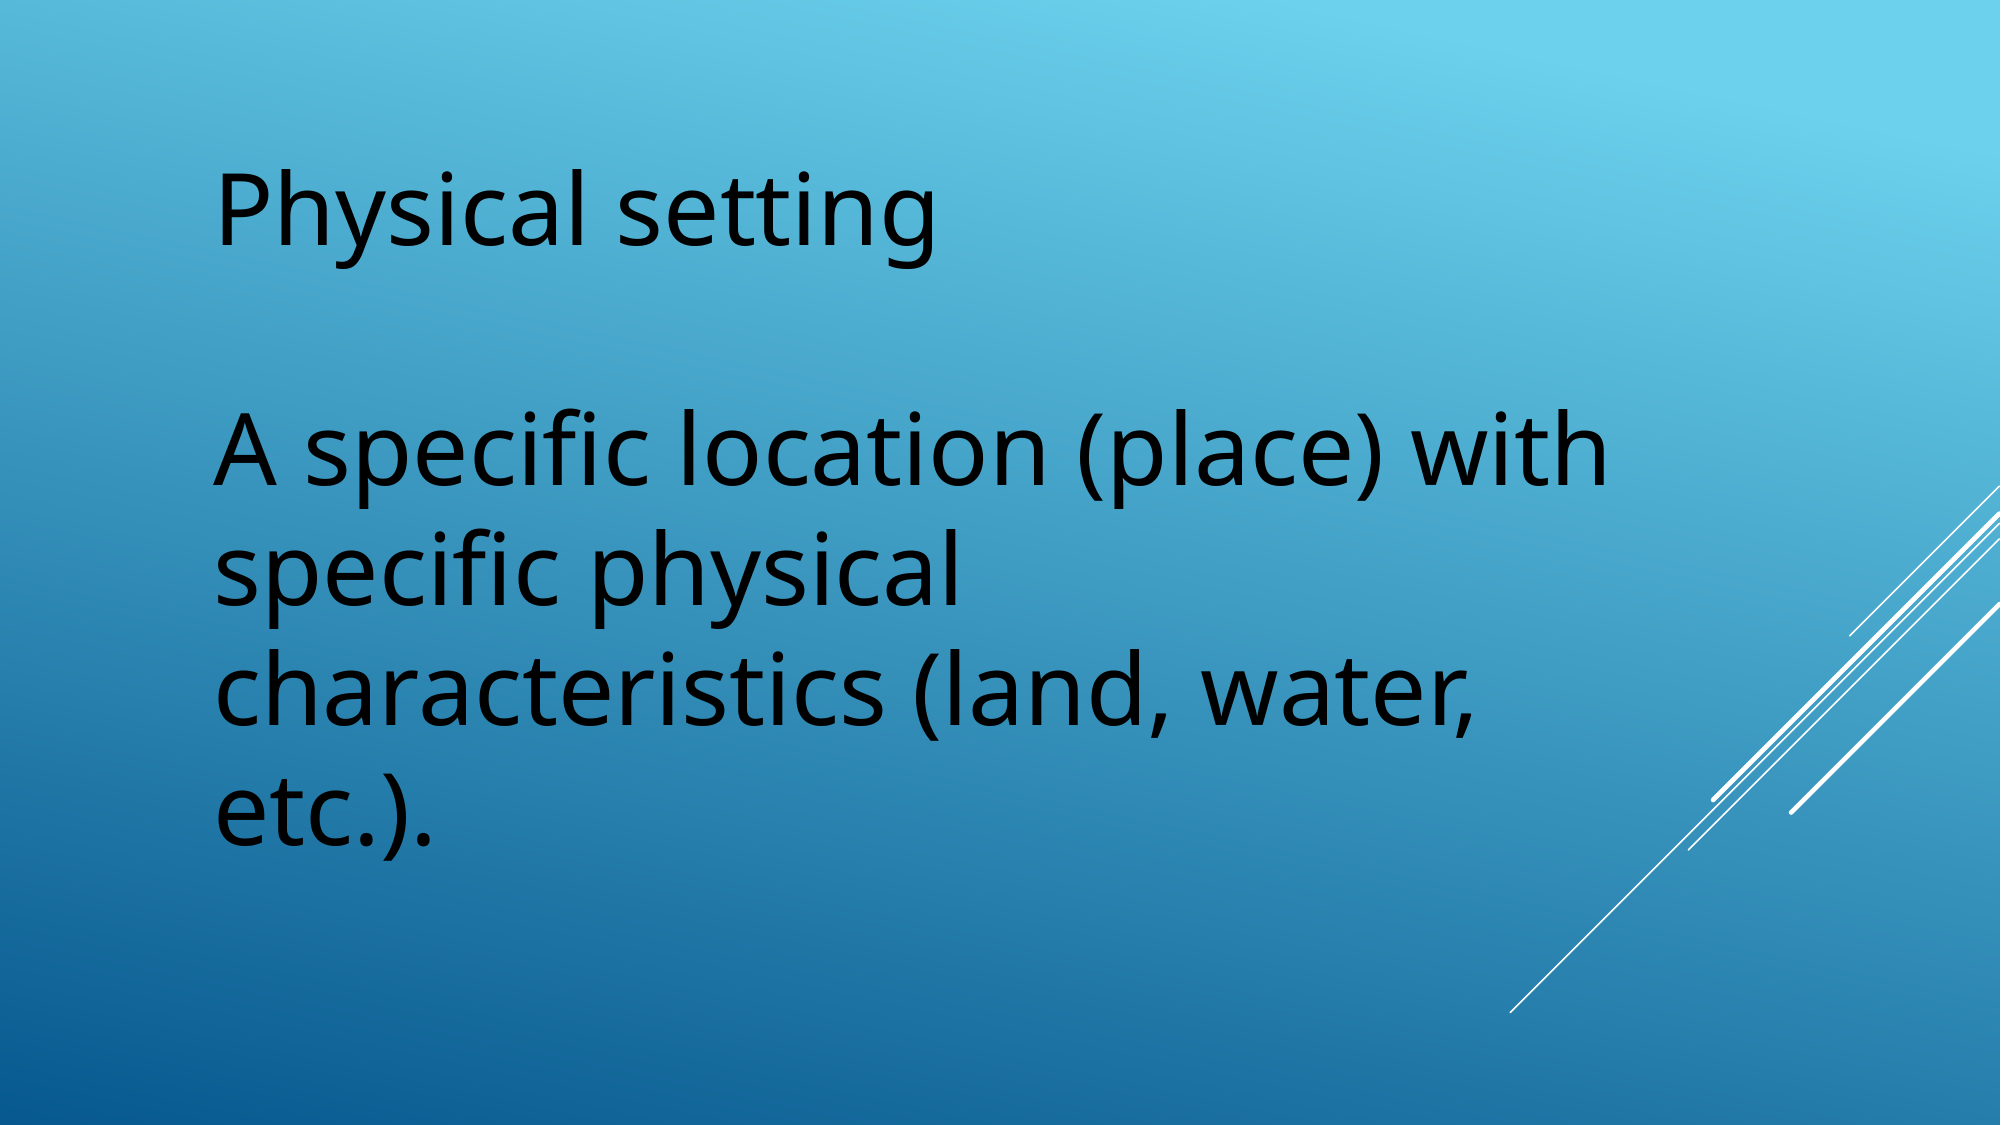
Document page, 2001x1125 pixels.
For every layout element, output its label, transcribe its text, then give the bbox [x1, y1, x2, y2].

text_box Physical setting A specific location (place) with specific physical characteristics (land, water, etc.). [198, 138, 1646, 873]
